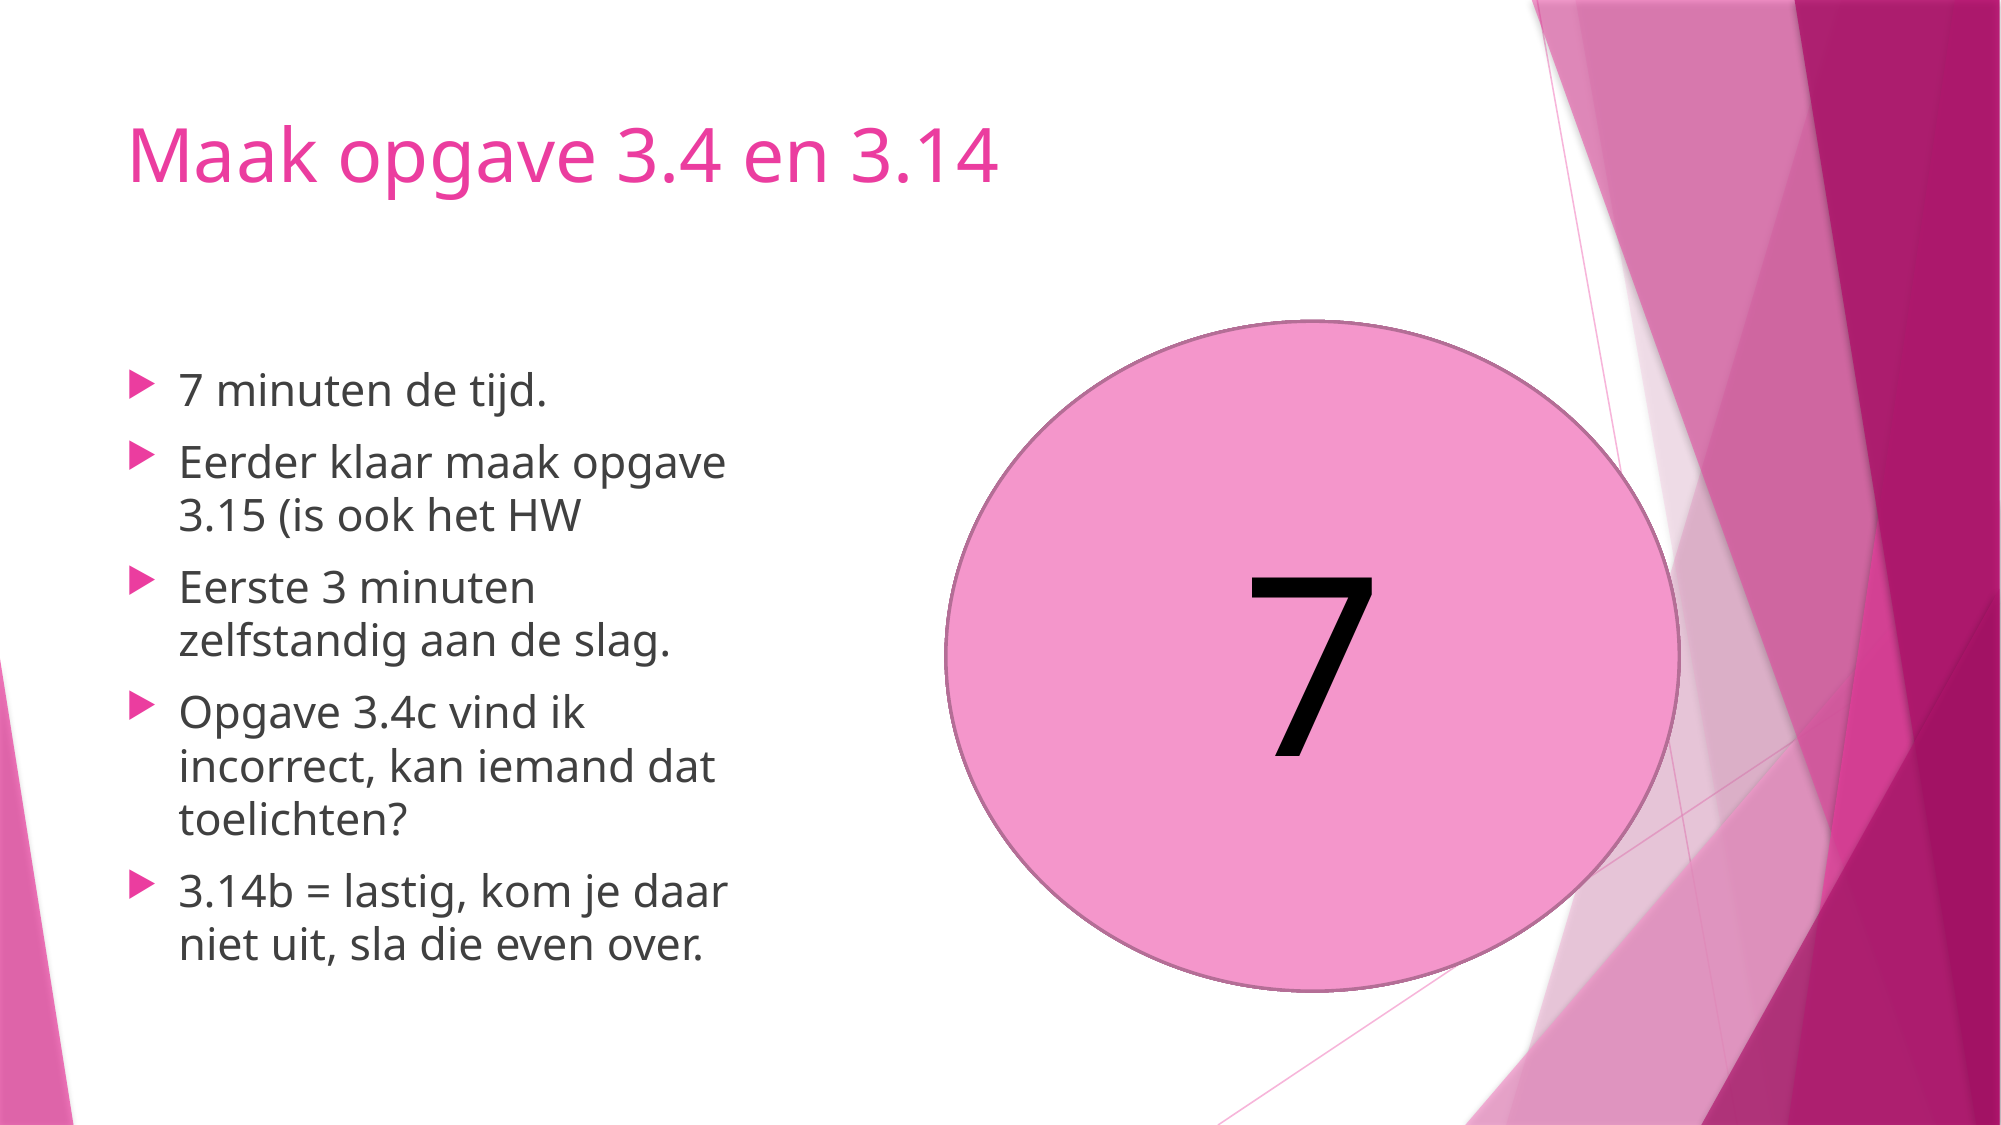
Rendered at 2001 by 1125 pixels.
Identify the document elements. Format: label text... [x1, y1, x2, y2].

text_box 7 [944, 319, 1681, 993]
list 7 minuten de tijd. Eerder klaar maak opgave 3.15 (is ook het HW Eerste 3 minuten zelfstandig aan de slag. Opgave 3.4c vind ik incorrect, kan iemand dat toelichten? 3.14b = lastig, kom je daar niet uit, sla die even over. [111, 354, 774, 992]
title Maak opgave 3.4 en 3.14 [111, 99, 1522, 317]
